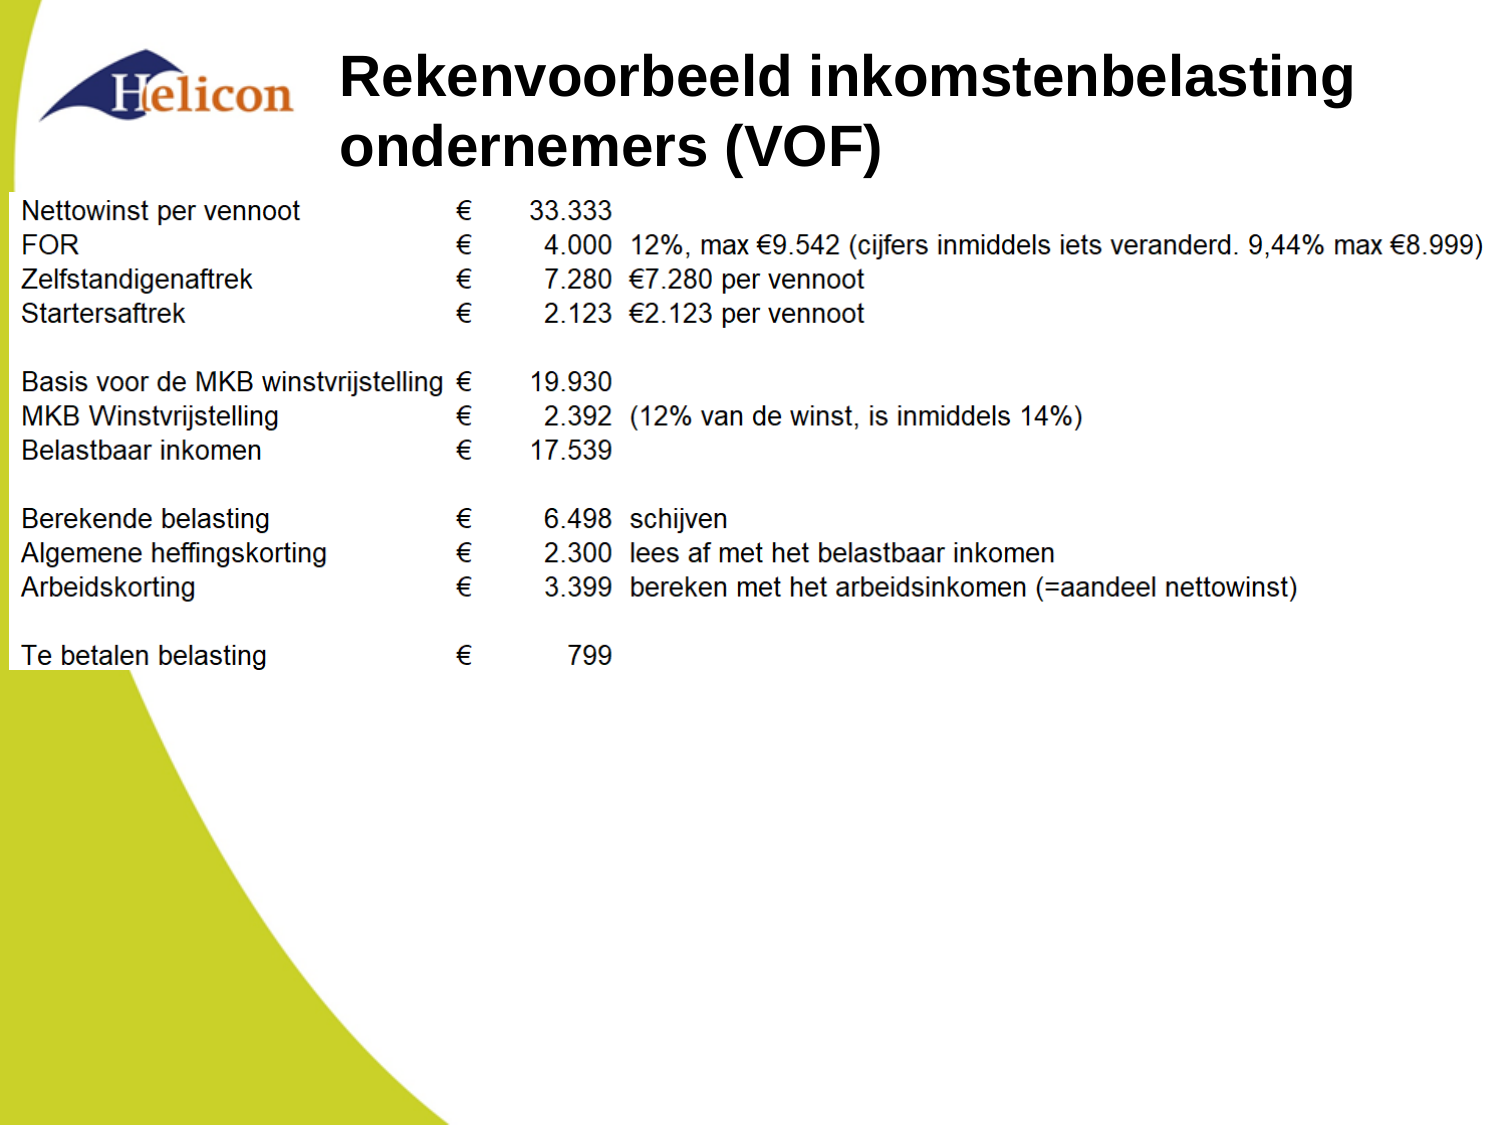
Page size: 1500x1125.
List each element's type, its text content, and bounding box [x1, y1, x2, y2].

title Rekenvoorbeeld inkomstenbelasting ondernemers (VOF) [324, 54, 1415, 161]
picture [0, 0, 1500, 1125]
